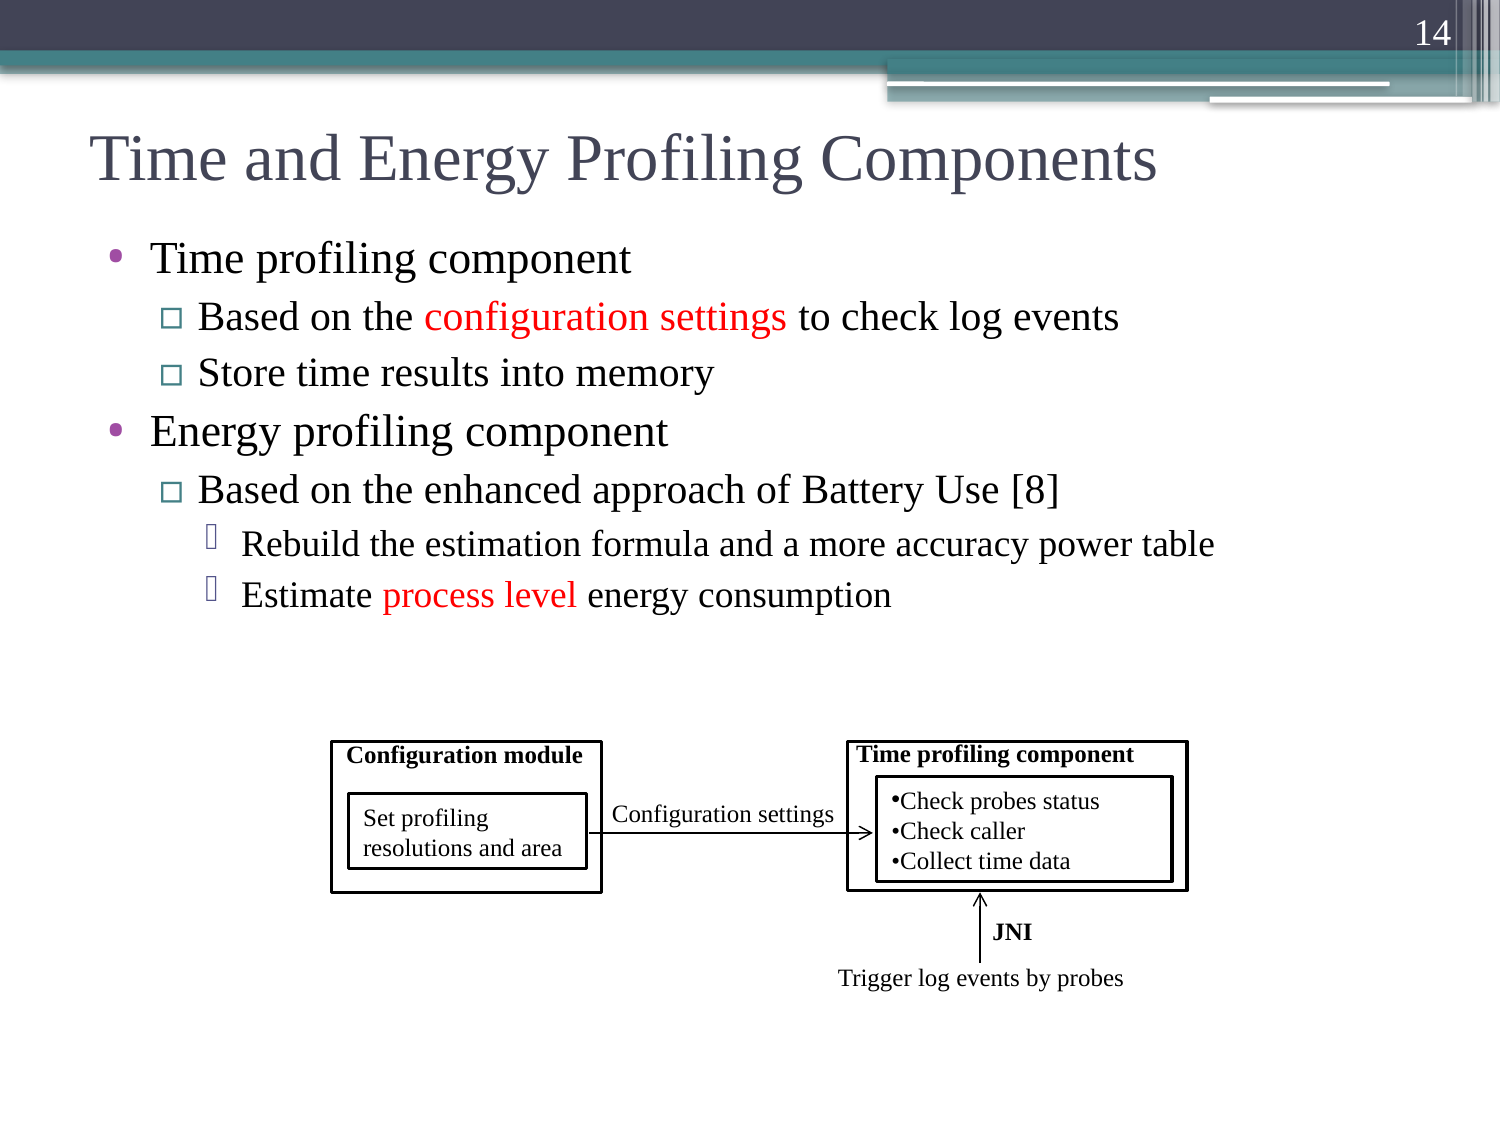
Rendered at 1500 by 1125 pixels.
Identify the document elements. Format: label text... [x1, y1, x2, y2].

list Time profiling component Based on the configuration settings to check log events Store time results into memory Energy profiling component Based on the enhanced approach of Battery Use [8] Rebuild the estimation formula and a more accuracy power table Estimate process level energy consumption [75, 219, 1483, 965]
text_box [846, 740, 1189, 892]
text_box Trigger log events by probes [823, 954, 1149, 999]
slide_number 14 [1341, 0, 1466, 61]
text_box Time profiling component [841, 729, 1172, 805]
text_box Configuration module [331, 731, 615, 777]
title Time and Energy Profiling Components [75, 66, 1425, 219]
text_box [330, 740, 603, 894]
text_box JNI [985, 907, 1078, 953]
text_box Configuration settings [597, 790, 857, 830]
